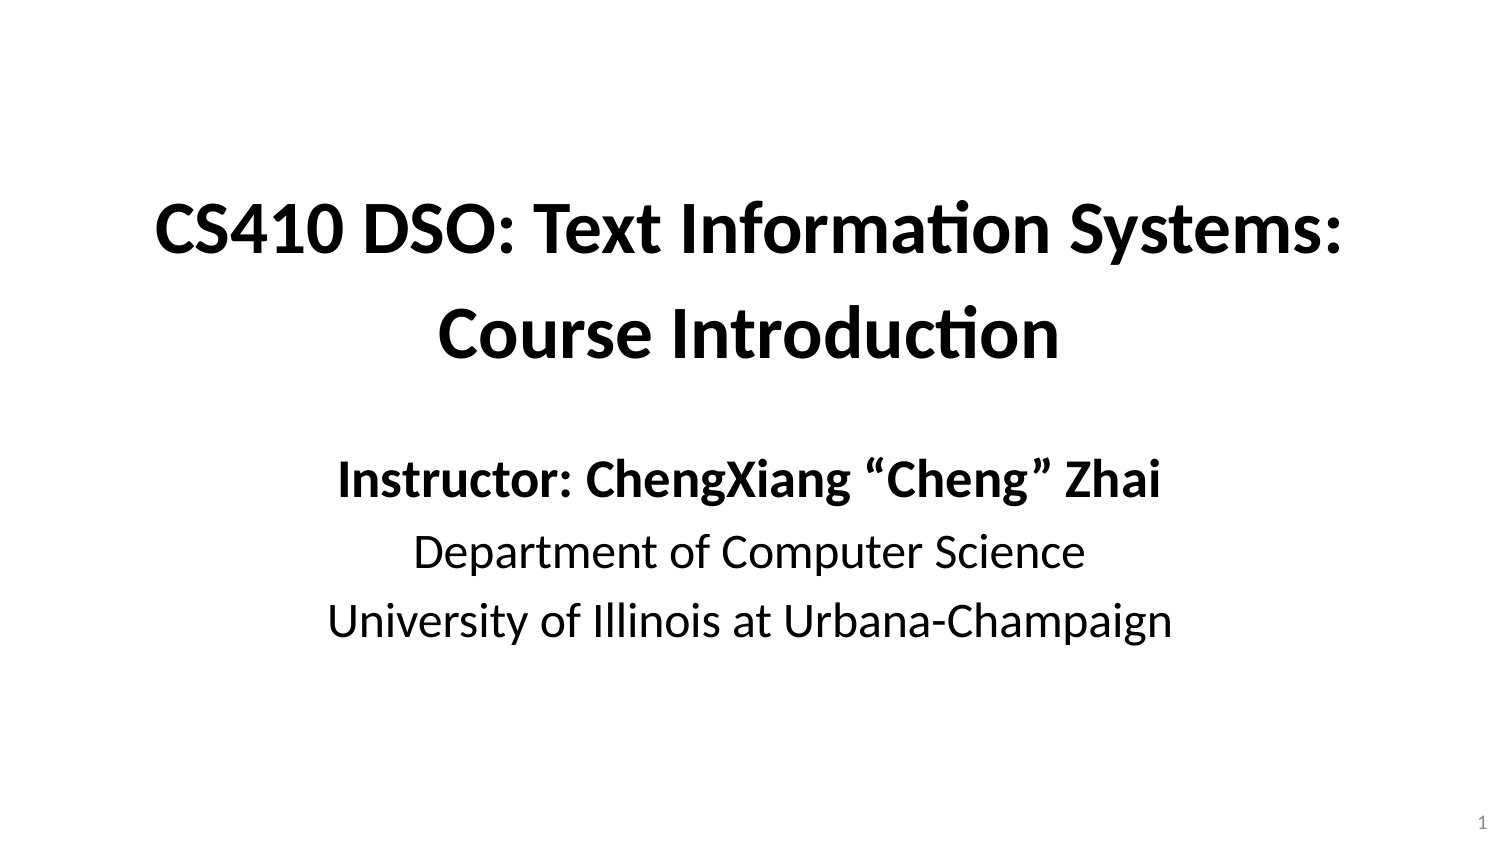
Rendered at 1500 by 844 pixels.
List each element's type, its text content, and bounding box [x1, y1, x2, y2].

list CS410 DSO: Text Information Systems: Course Introduction Instructor: ChengXiang “Cheng” Zhai Department of Computer Science University of Illinois at Urbana-Champaign [0, 171, 1500, 660]
slide_number 1 [1149, 798, 1500, 844]
